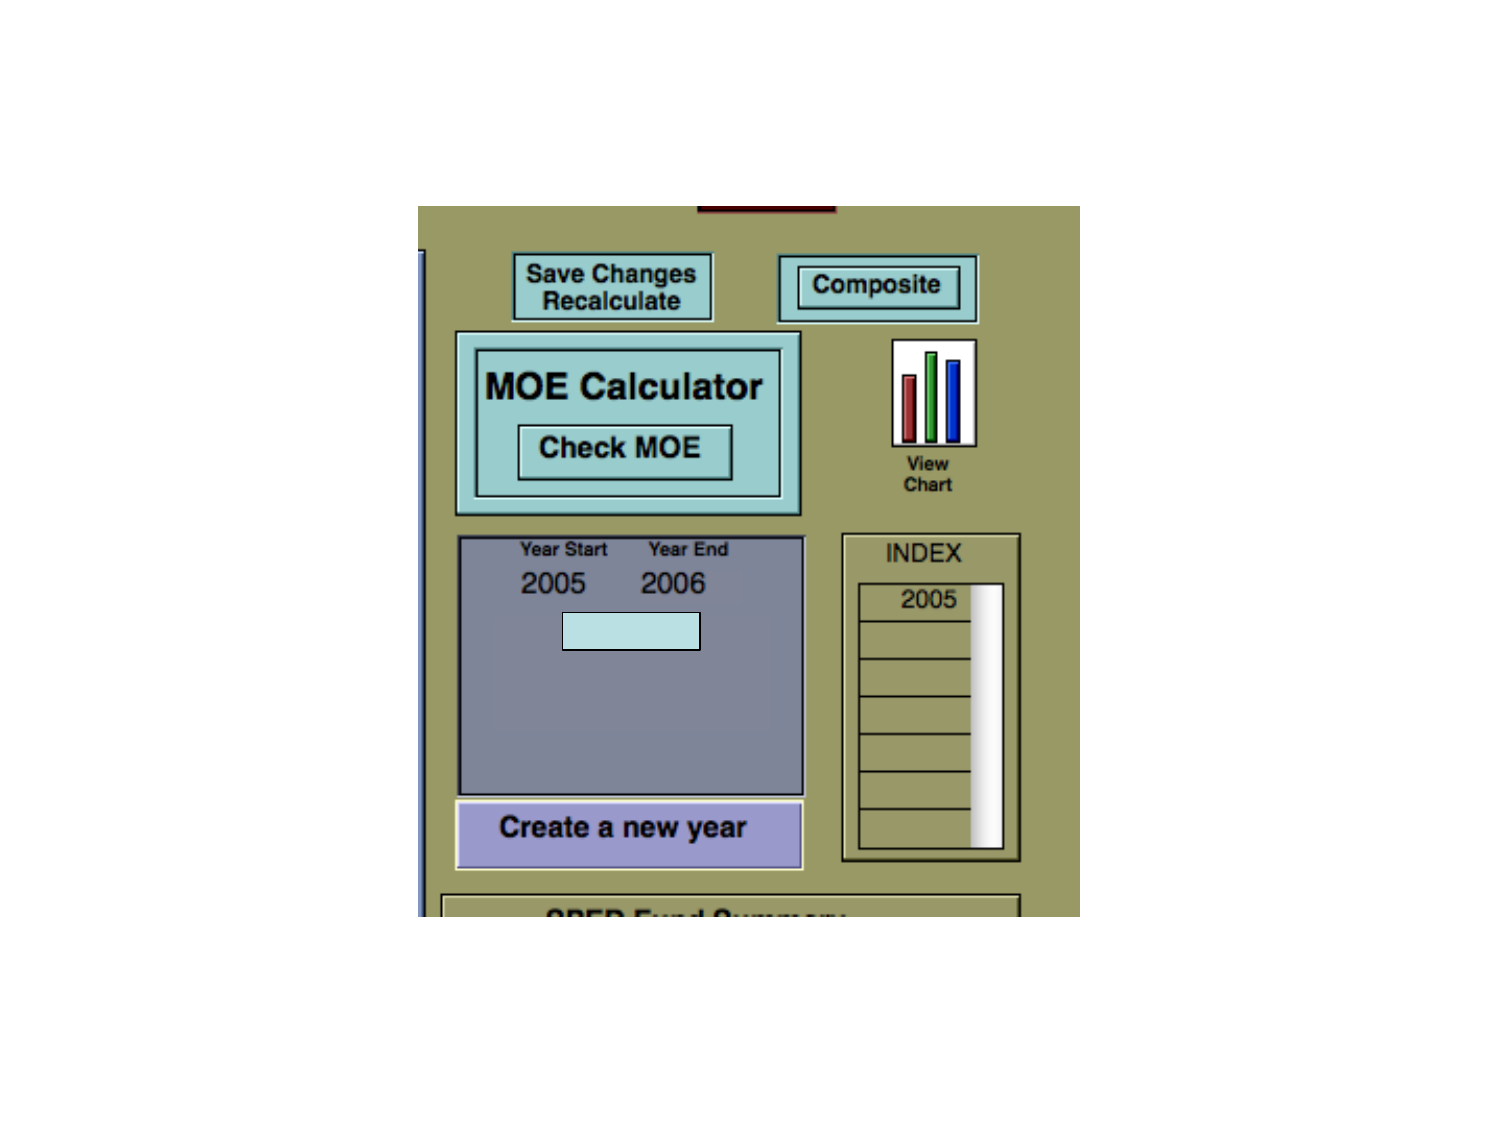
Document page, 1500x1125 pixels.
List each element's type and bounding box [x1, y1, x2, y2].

picture [418, 205, 1080, 917]
